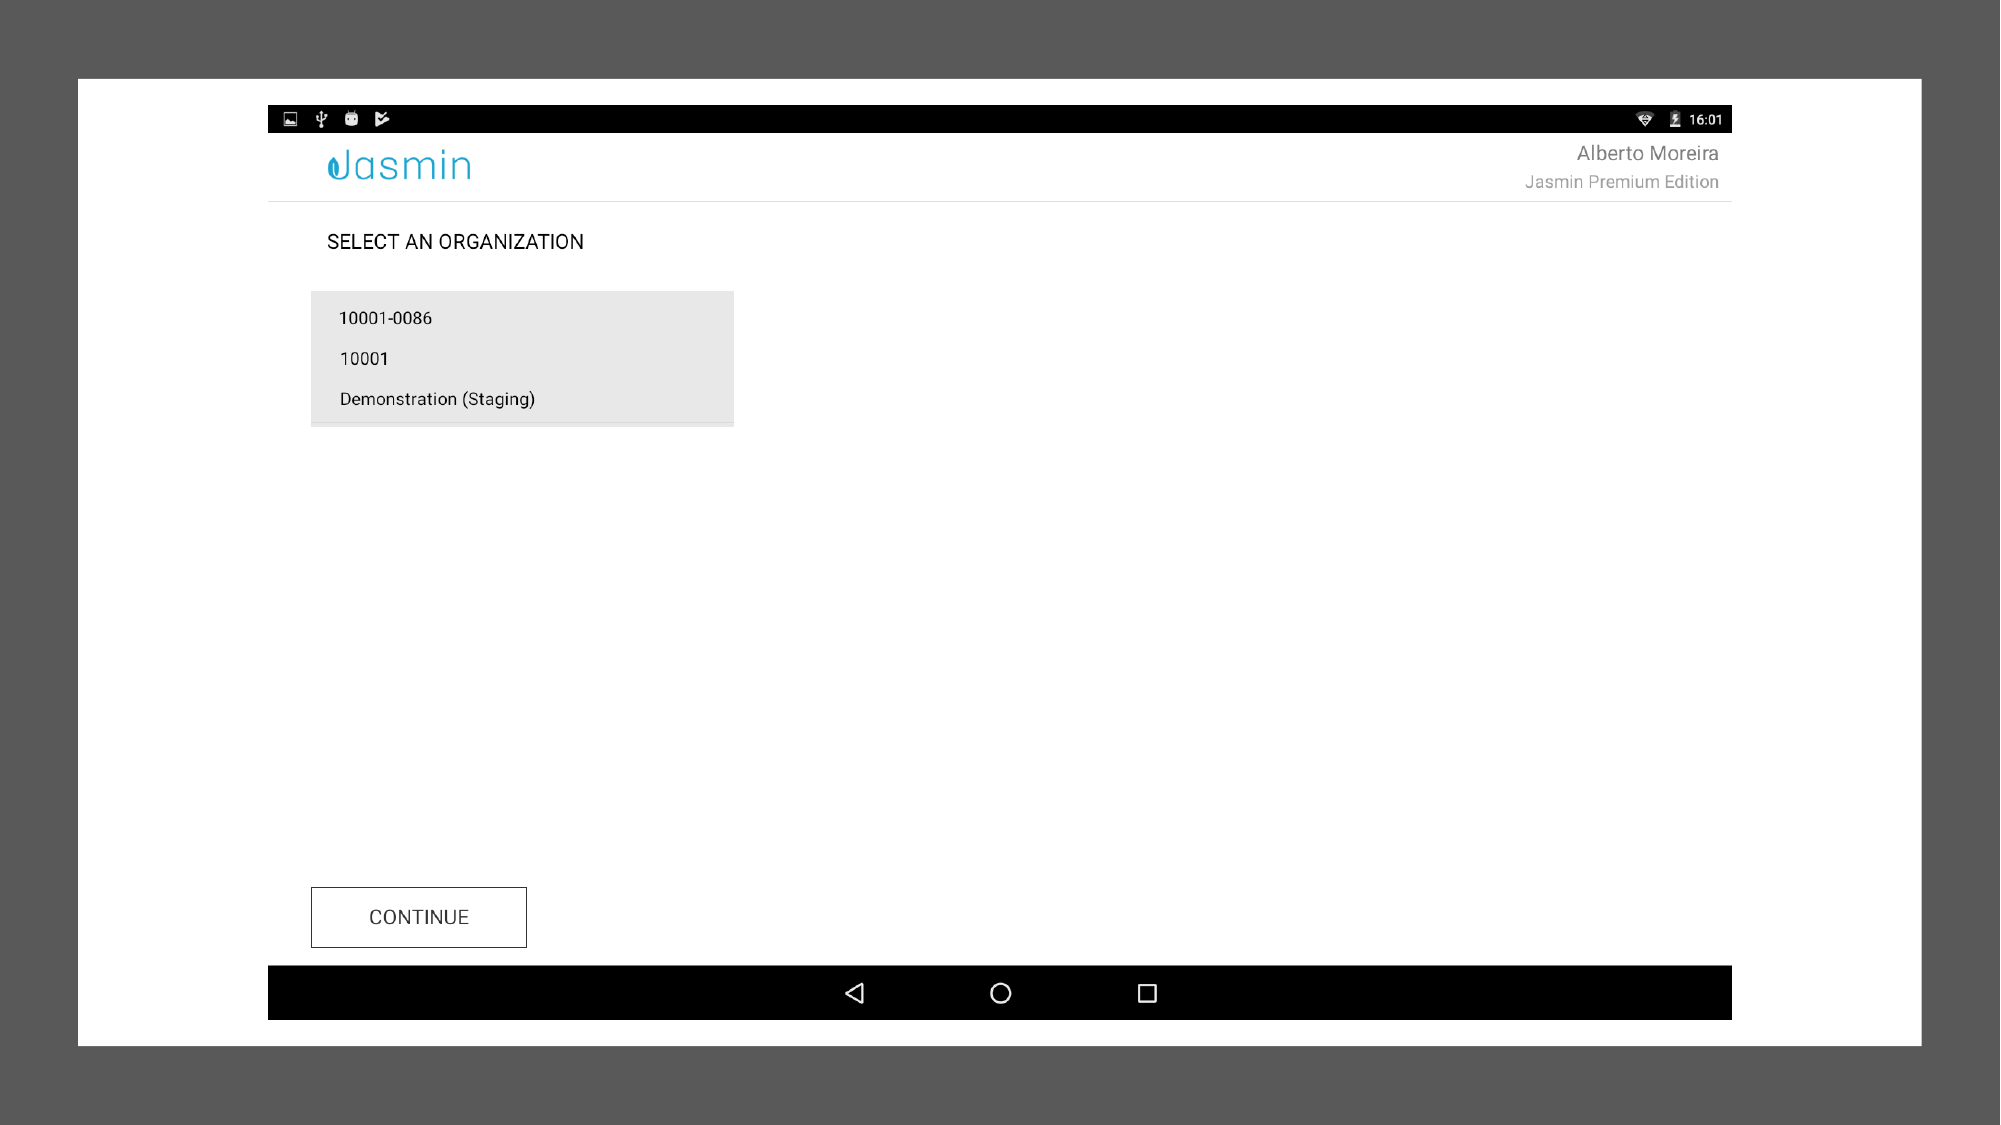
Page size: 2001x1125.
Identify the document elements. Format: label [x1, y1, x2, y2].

text_box [77, 78, 1923, 1047]
picture [268, 105, 1732, 1020]
text_box [0, 0, 2000, 1125]
